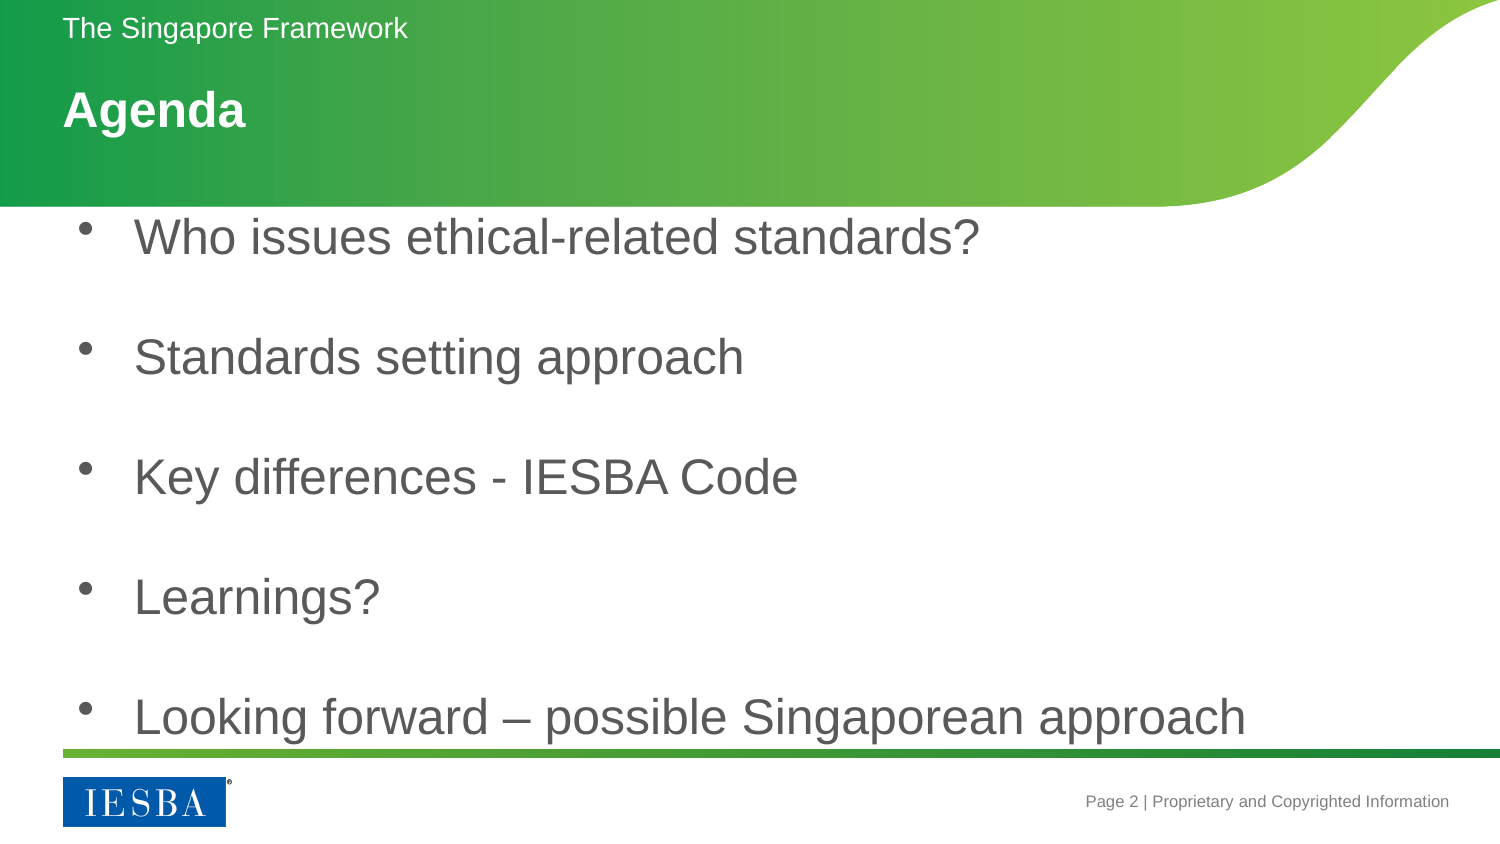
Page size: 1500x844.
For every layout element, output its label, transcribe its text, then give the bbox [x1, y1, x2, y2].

picture [0, 0, 1500, 207]
picture [63, 777, 232, 827]
subtitle The Singapore Framework [62, 9, 500, 38]
list Who issues ethical-related standards? Standards setting approach Key differences - IESBA Code Learnings? Looking forward – possible Singaporean approach [62, 196, 1450, 700]
title Agenda [62, 75, 1300, 141]
